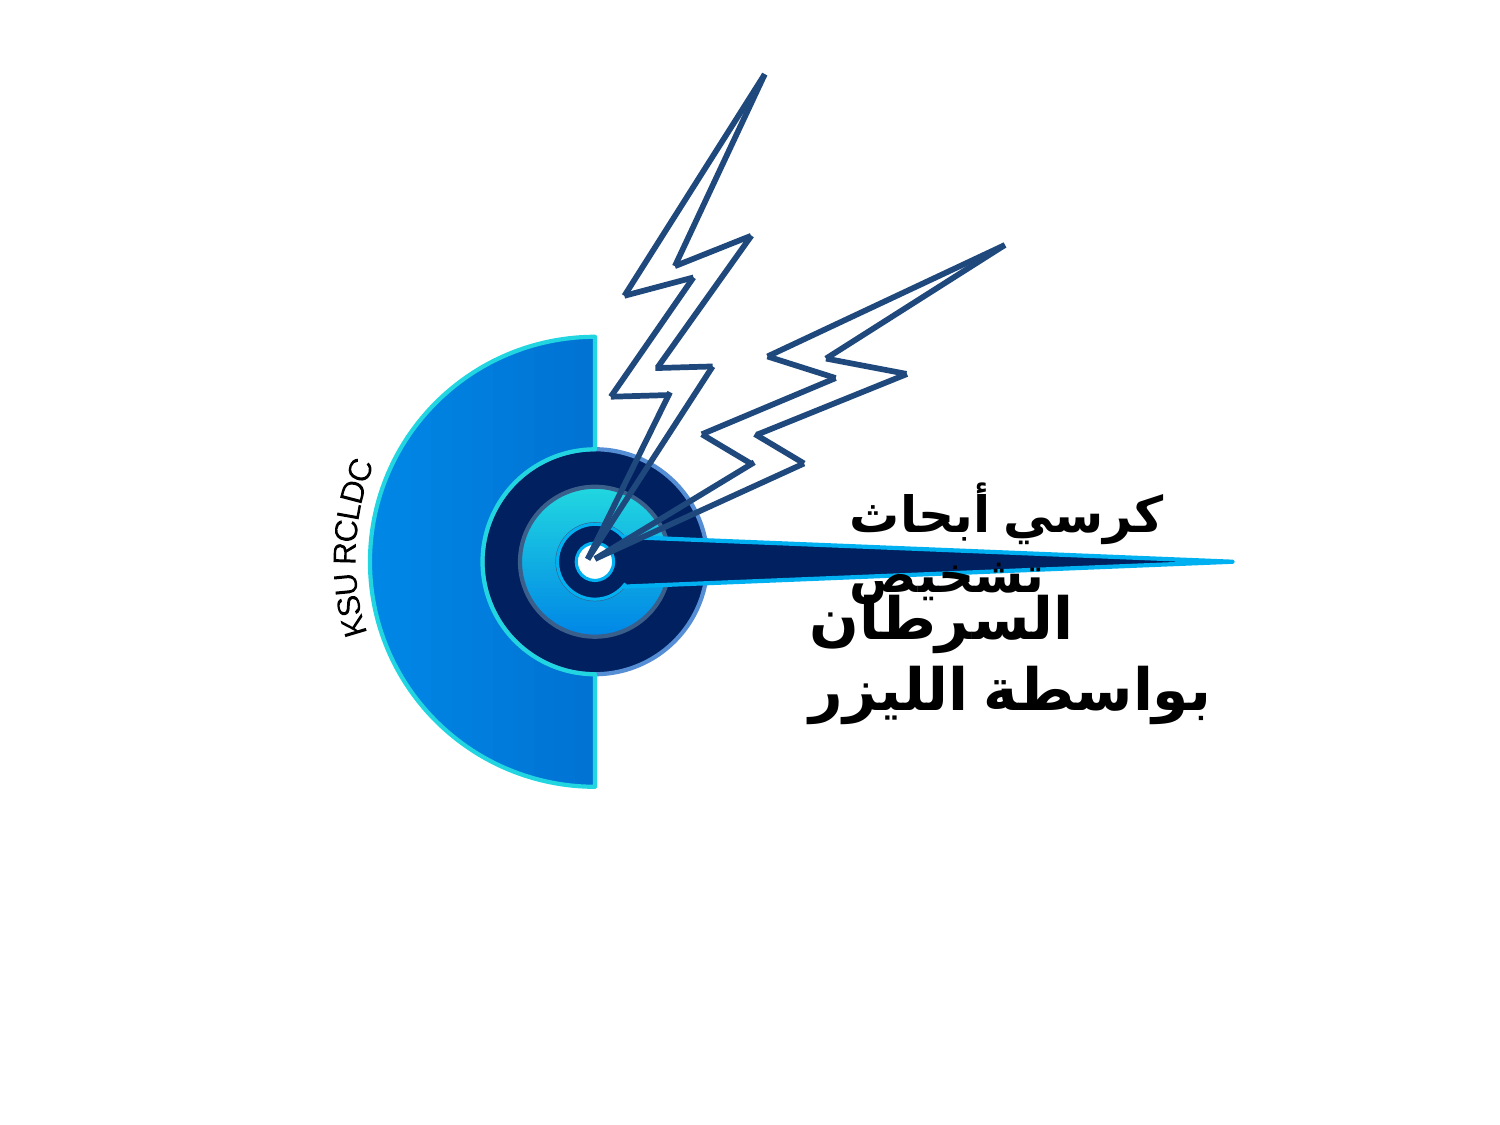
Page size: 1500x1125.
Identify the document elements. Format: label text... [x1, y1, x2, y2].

text_box [485, 505, 706, 677]
text_box [367, 361, 598, 789]
text_box [555, 522, 621, 602]
text_box [517, 505, 666, 639]
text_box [615, 220, 985, 584]
text_box السرطان بواسطة الليزر [795, 574, 1296, 799]
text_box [492, 135, 861, 499]
text_box كرسي أبحاث تشخيص [990, 475, 1283, 574]
text_box [594, 556, 610, 573]
